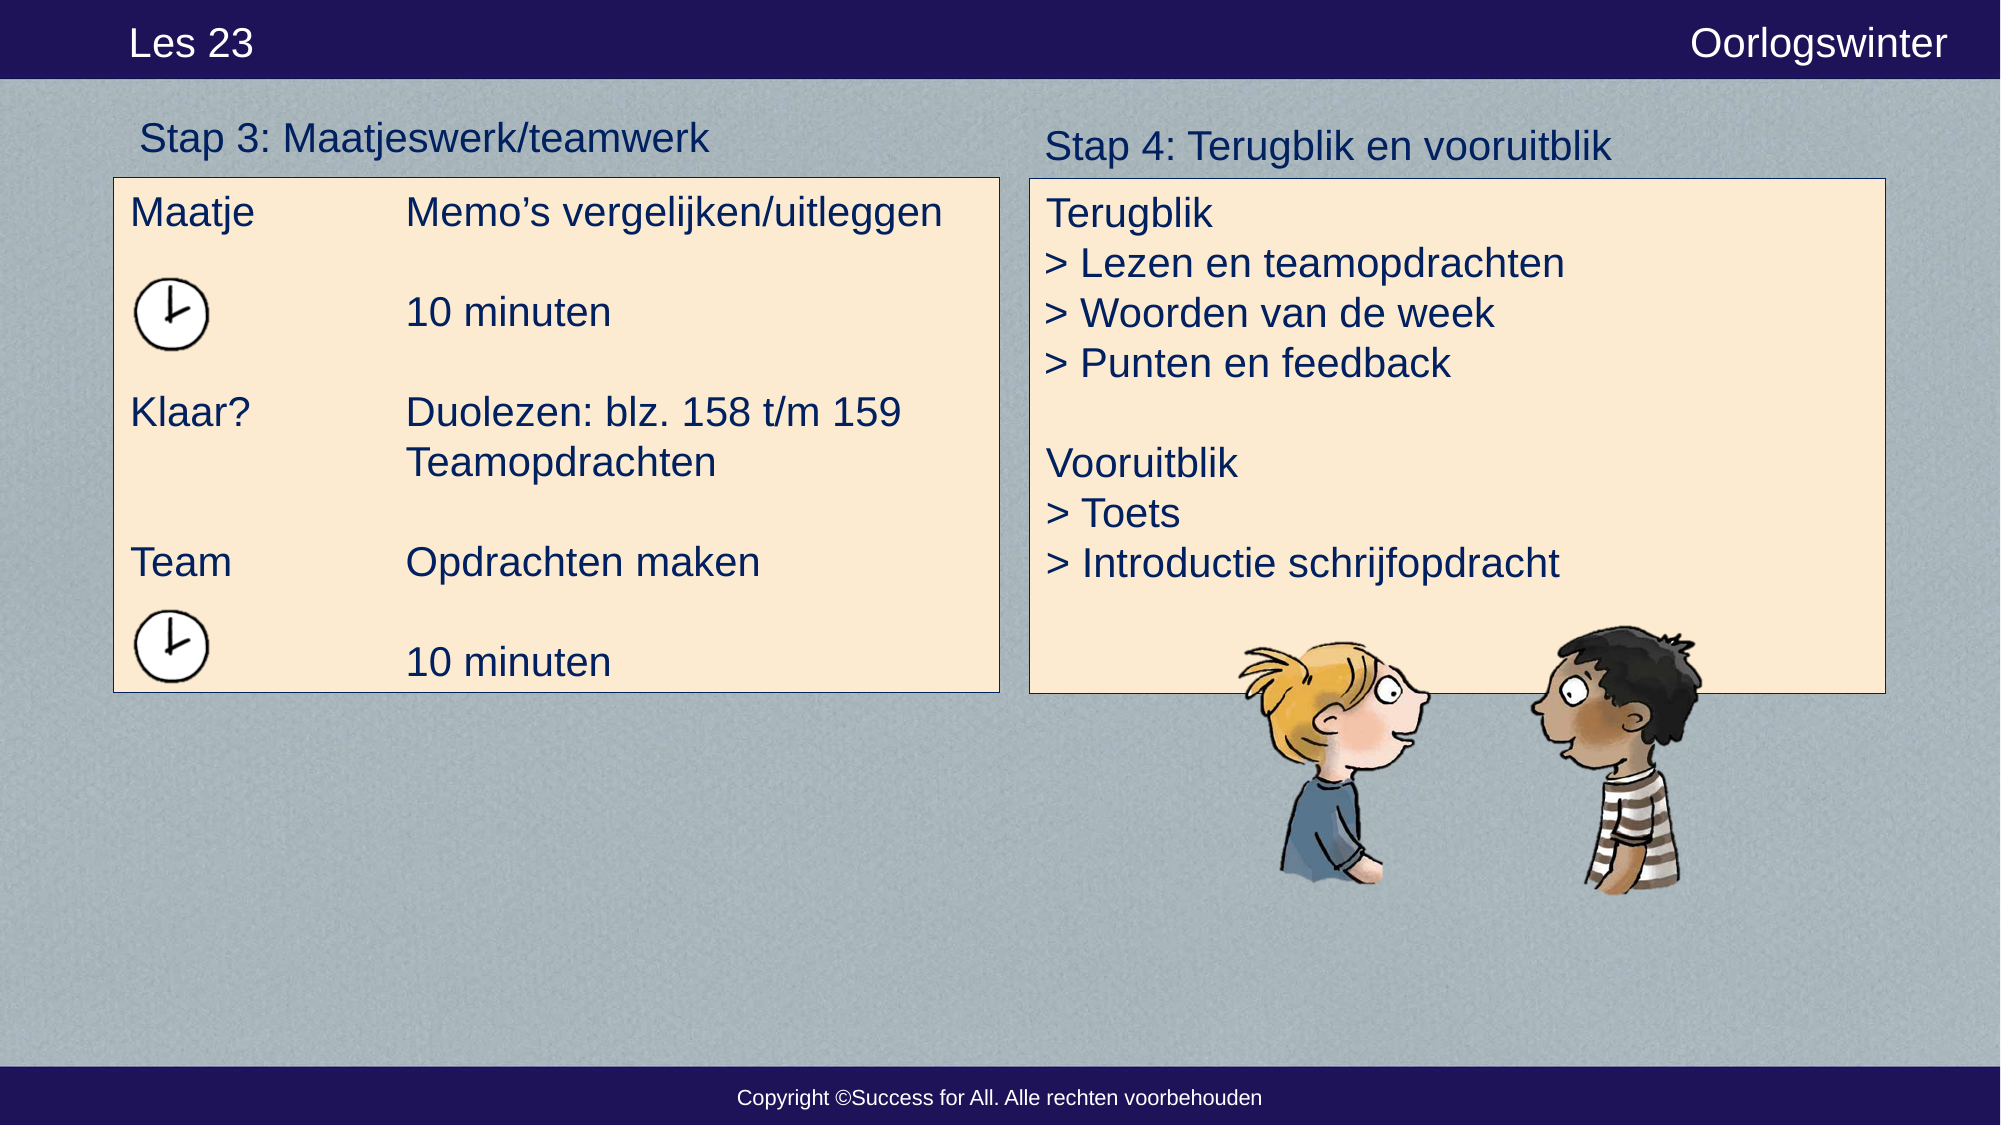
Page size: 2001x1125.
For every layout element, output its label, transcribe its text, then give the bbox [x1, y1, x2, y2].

text_box Oorlogswinter [786, 8, 1963, 73]
text_box Stap 4: Terugblik en vooruitblik [1029, 111, 1822, 177]
text_box Maatje Memo’s vergelijken/uitleggen 10 minuten Klaar? Duolezen: blz. 158 t/m 159 Teamopdrachten Team Opdrachten maken 10 minuten [113, 177, 1000, 693]
text_box Copyright ©Success for All. Alle rechten voorbehouden [0, 1076, 2000, 1125]
picture [0, 0, 2001, 1125]
text_box Les 23 [114, 8, 354, 73]
text_box Stap 3: Maatjeswerk/teamwerk [124, 103, 917, 169]
text_box Terugblik > Lezen en teamopdrachten > Woorden van de week > Punten en feedback Vooruitblik > Toets > Introductie schrijfopdracht [1029, 178, 1886, 694]
